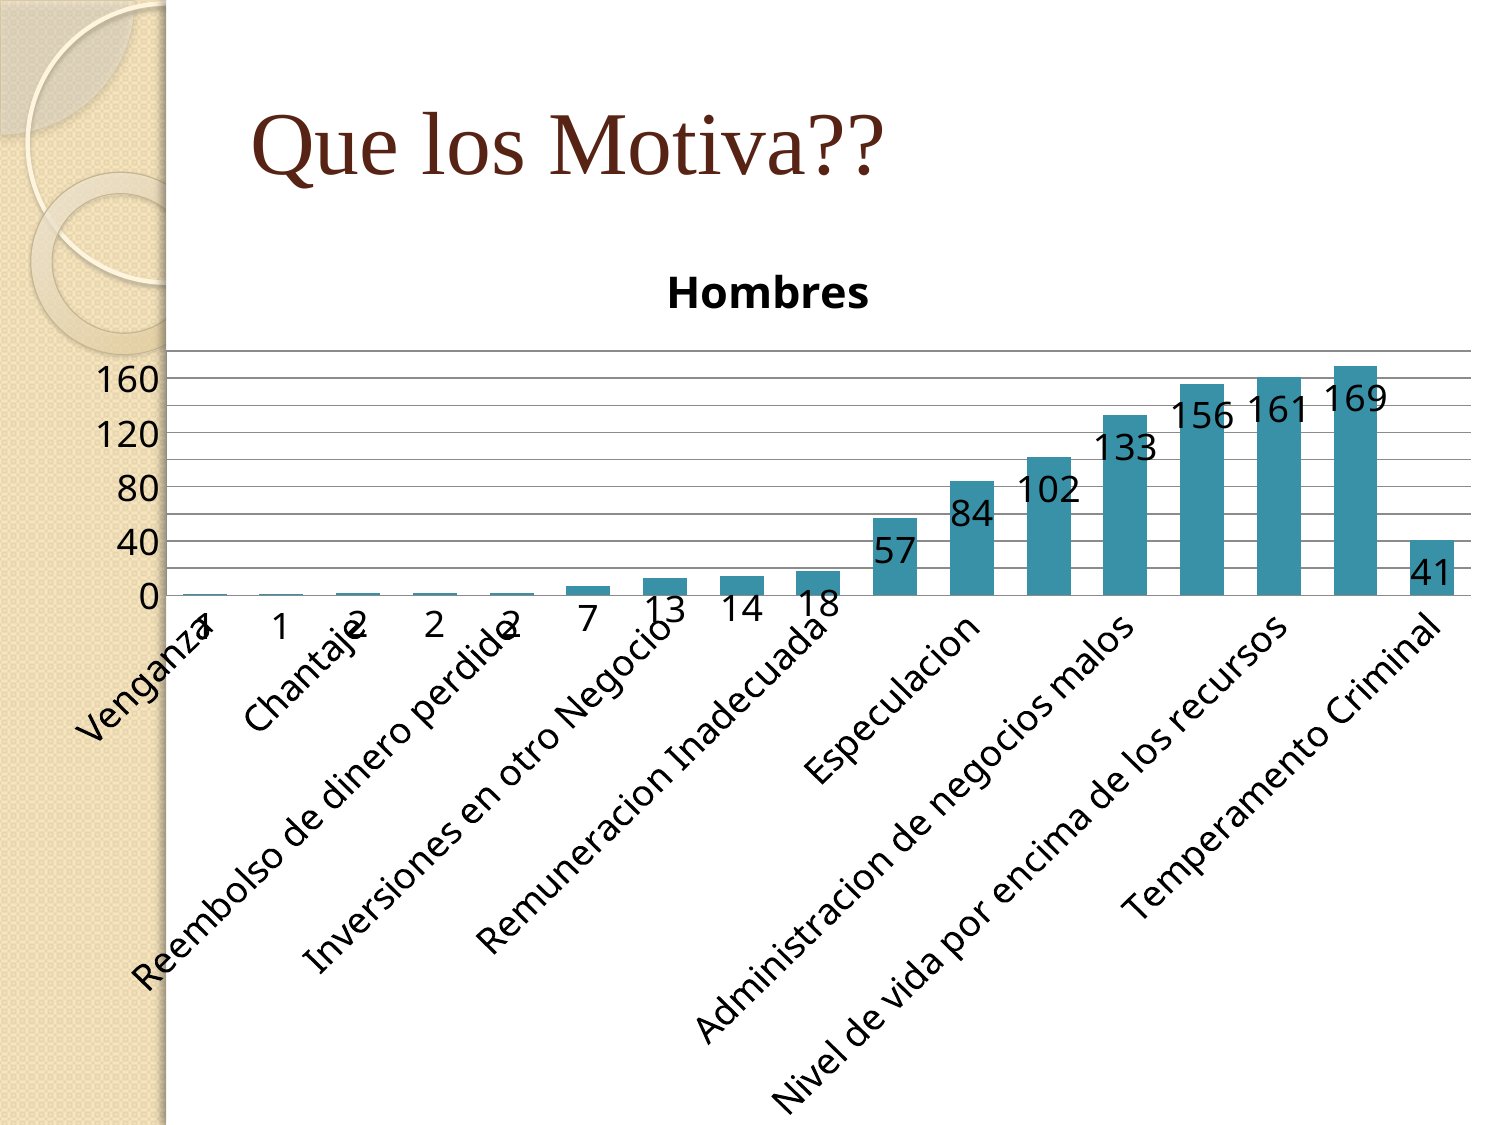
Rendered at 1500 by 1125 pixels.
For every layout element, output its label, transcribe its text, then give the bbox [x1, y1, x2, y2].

title Que los Motiva?? [235, 45, 1466, 218]
chart [34, 222, 1500, 1125]
